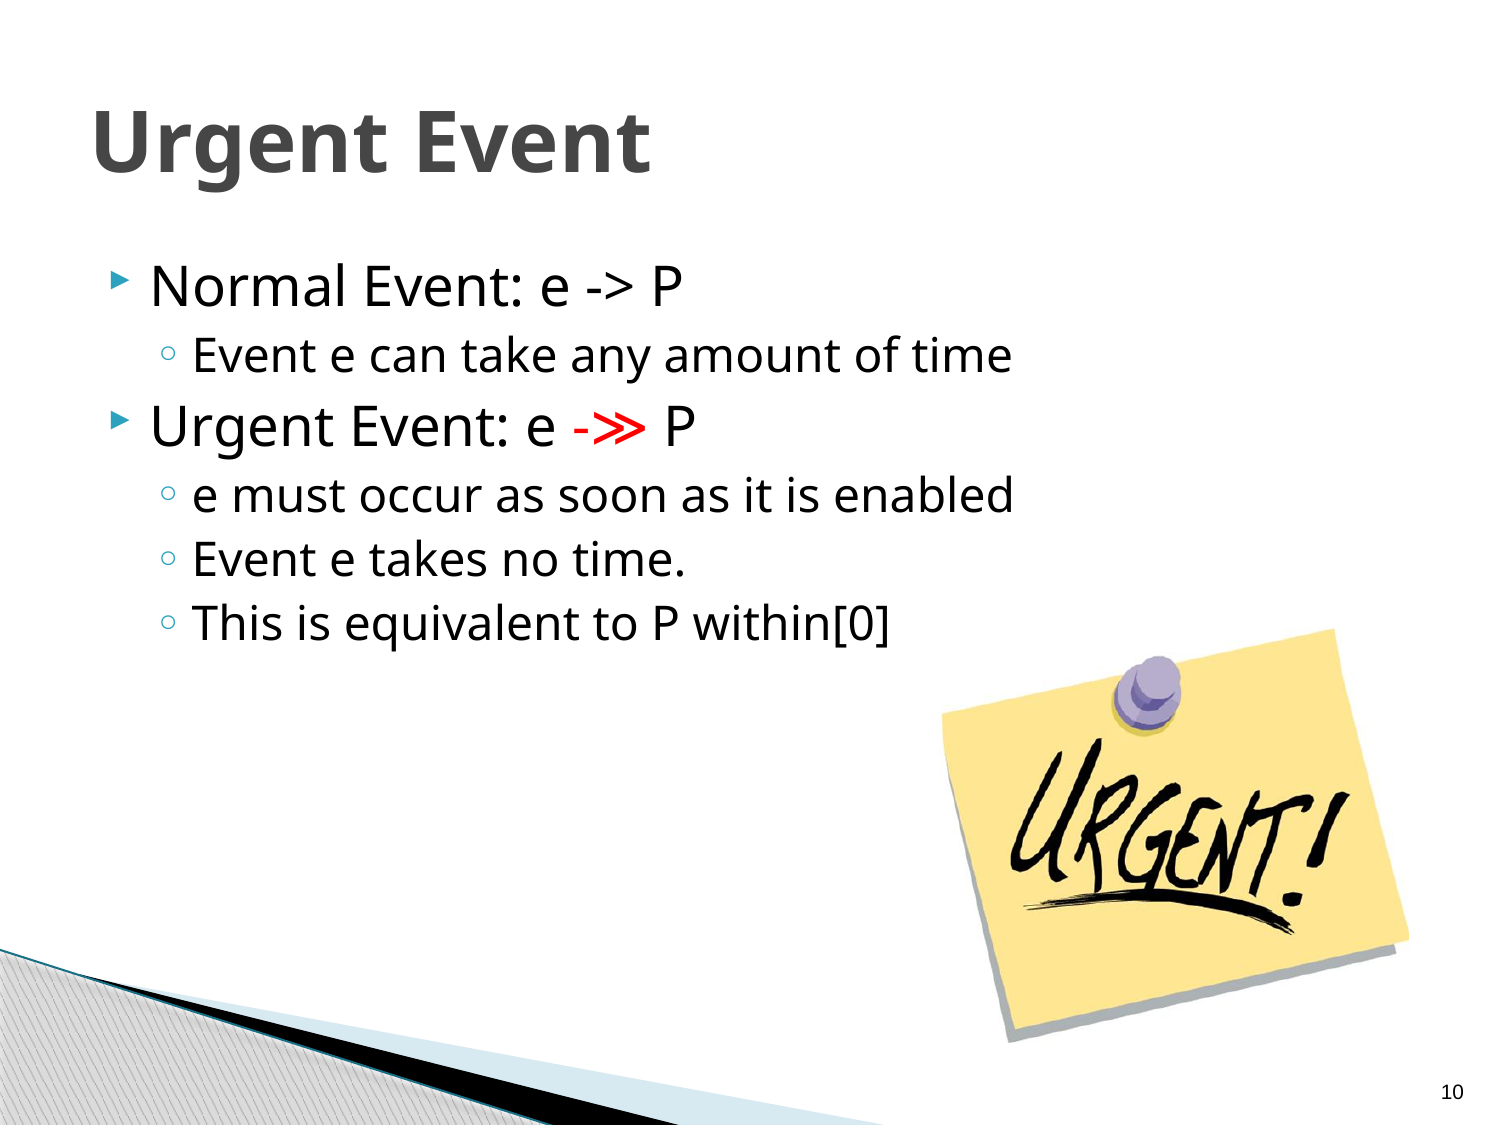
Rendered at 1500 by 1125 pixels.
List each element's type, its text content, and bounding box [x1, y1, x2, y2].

list Normal Event: e -> P Event e can take any amount of time Urgent Event: e -≫ P e must occur as soon as it is enabled Event e takes no time. This is equivalent to P within[0] [75, 243, 1425, 986]
title Urgent Event [75, 45, 1425, 233]
picture [937, 624, 1414, 1043]
slide_number 10 [1418, 1051, 1479, 1112]
